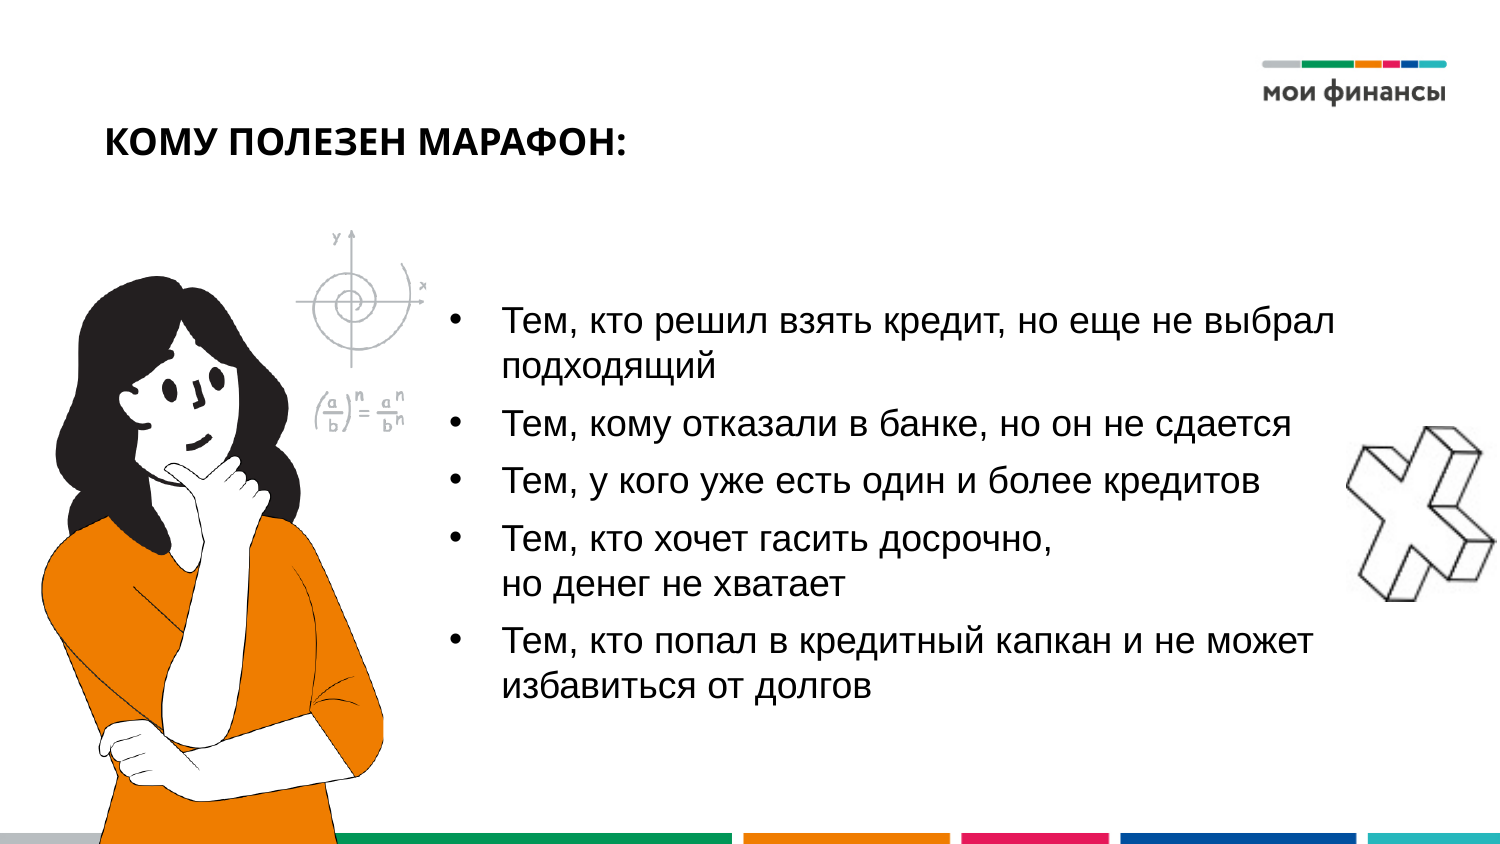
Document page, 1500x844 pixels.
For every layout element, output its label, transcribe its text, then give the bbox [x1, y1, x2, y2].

picture [0, 0, 1500, 844]
text_box КОМУ ПОЛЕЗЕН МАРАФОН: [103, 118, 1234, 231]
list Тем, кто решил взять кредит, но еще не выбрал подходящий Тем, кому отказали в банке, но он не сдается Тем, у кого уже есть один и более кредитов Тем, кто хочет гасить досрочно, но денег не хватает Тем, кто попал в кредитный капкан и не может избавиться от долгов [426, 296, 1379, 777]
